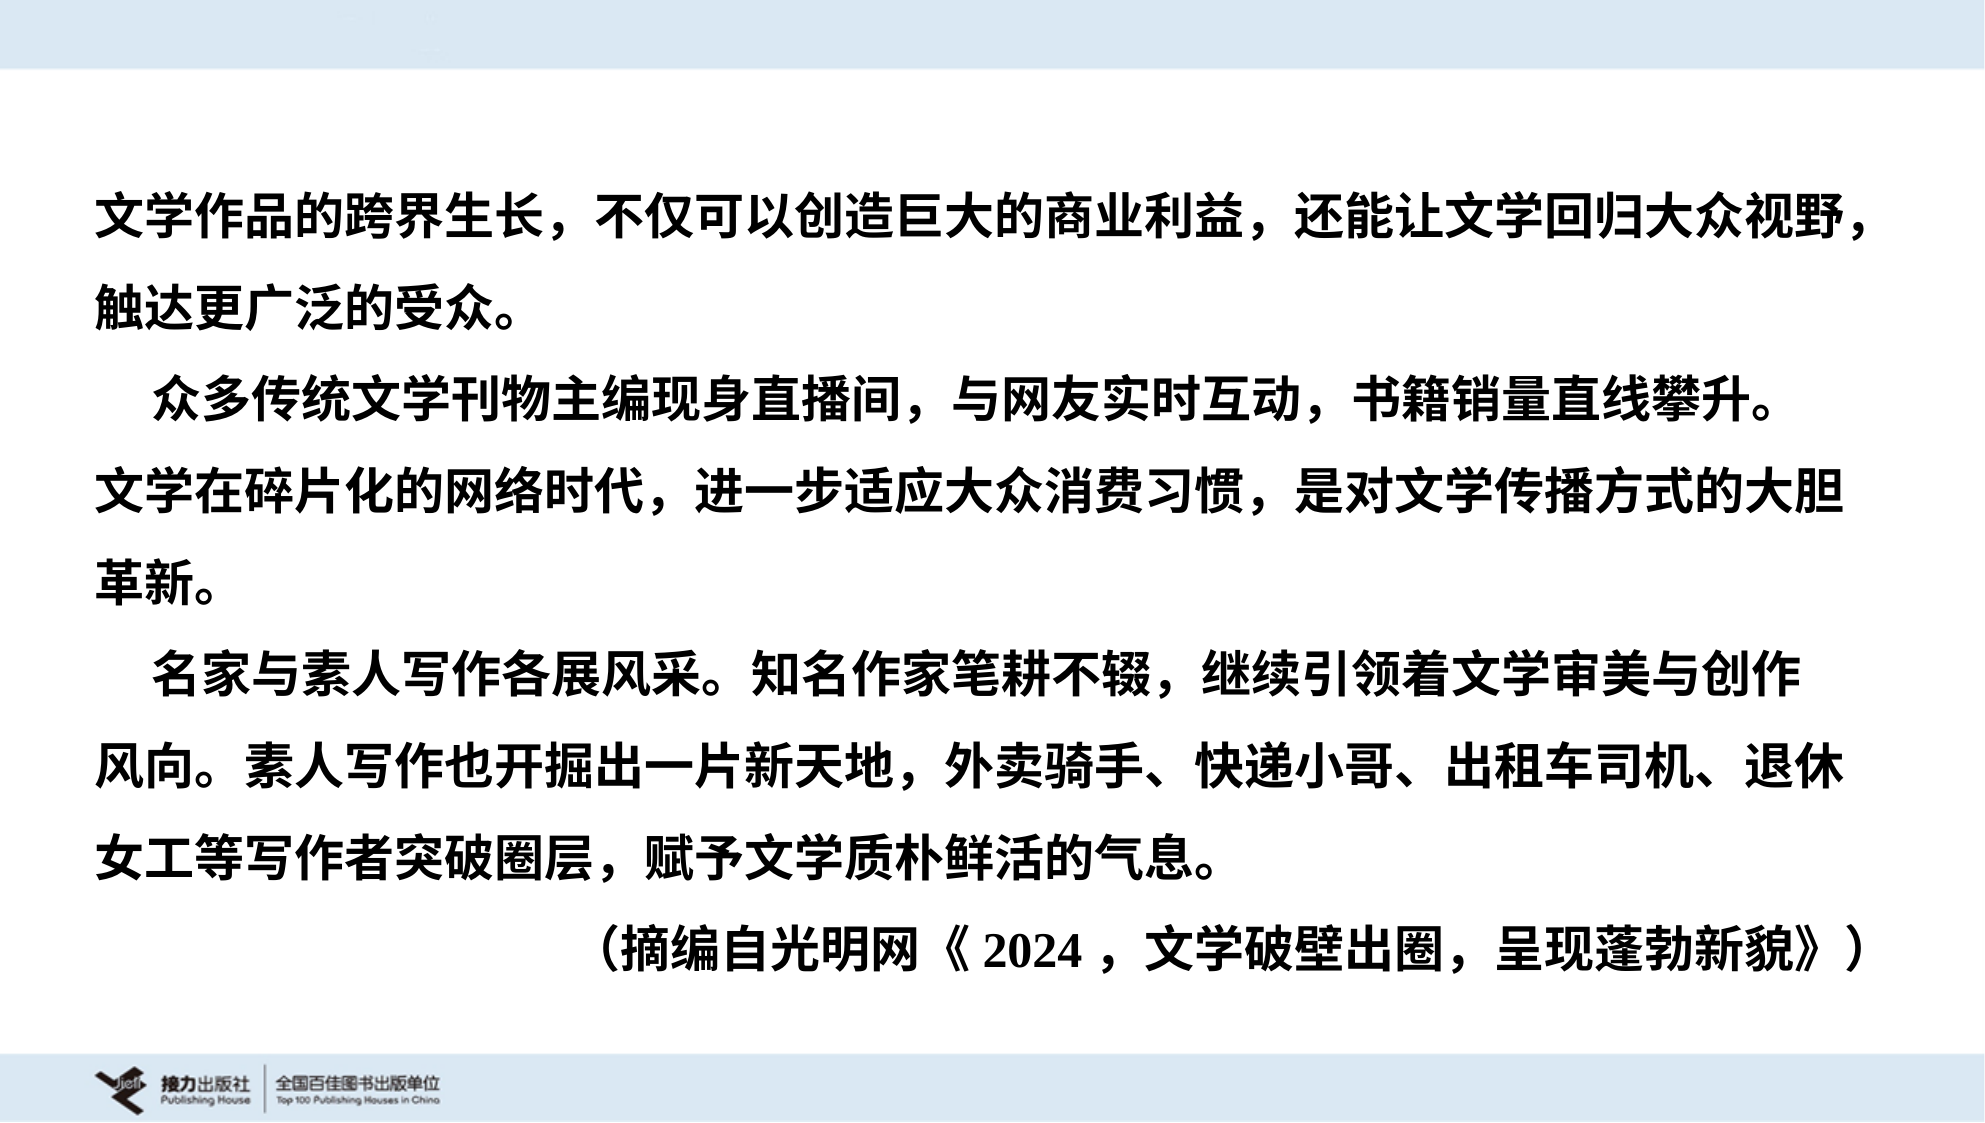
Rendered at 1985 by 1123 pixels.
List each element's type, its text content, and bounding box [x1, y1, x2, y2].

picture [0, 0, 1985, 1122]
text_box 文学作品的跨界生长，不仅可以创造巨大的商业利益，还能让文学回归大众视野， 触达更广泛的受众。 众多传统文学刊物主编现身直播间，与网友实时互动，书籍销量直线攀升。 文学在碎片化的网络时代，进一步适应大众消费习惯，是对文学传播方式的大胆 革新。 名家与素人写作各展风采。知名作家笔耕不辍，继续引领着文学审美与创作 风向。素人写作也开掘出一片新天地，外卖骑手、快递小哥、出租车司机、退休 女工等写作者突破圈层，赋予文学质朴鲜活的气息。 （摘编自光明网《2024，文学破壁出圈，呈现蓬勃新貌》） [94, 152, 1892, 978]
